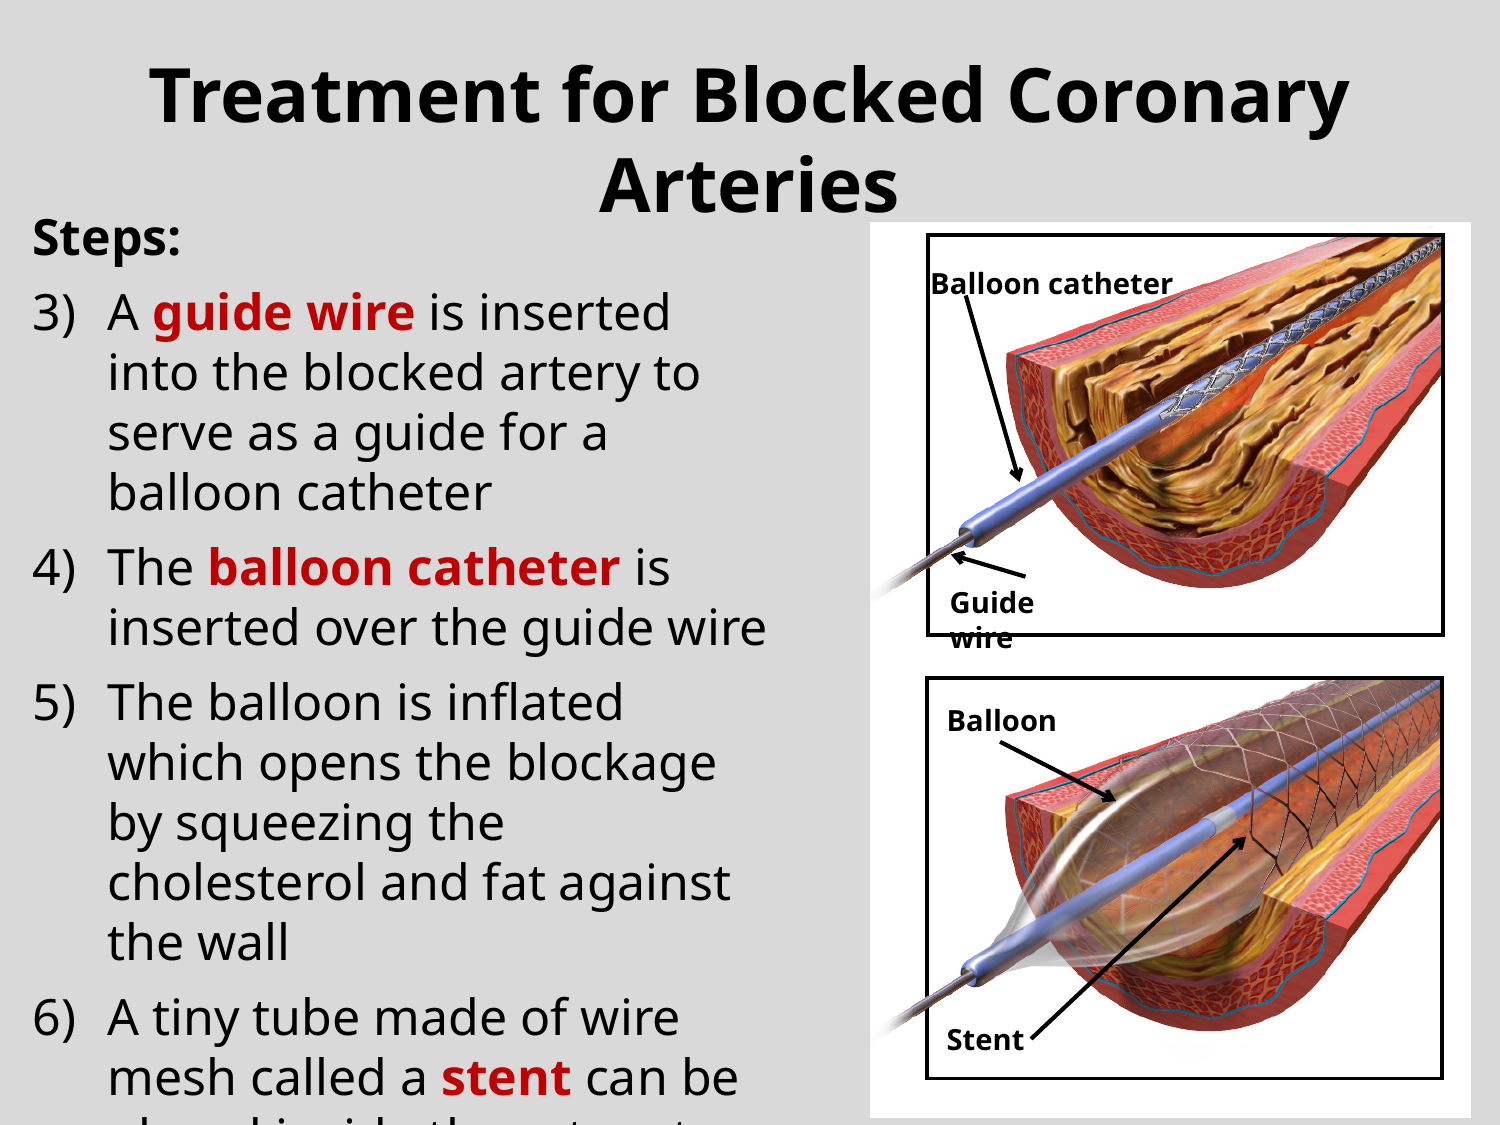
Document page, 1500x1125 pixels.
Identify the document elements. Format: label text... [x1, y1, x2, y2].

picture [869, 221, 1471, 1118]
text_box Steps: A guide wire is inserted into the blocked artery to serve as a guide for a balloon catheter The balloon catheter is inserted over the guide wire The balloon is inflated which opens the blockage by squeezing the cholesterol and fat against the wall A tiny tube made of wire mesh called a stent can be placed inside the artery to keep it open [17, 198, 786, 1125]
text_box Treatment for Blocked Coronary Arteries [112, 40, 1388, 271]
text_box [965, 295, 1020, 483]
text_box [950, 554, 1026, 577]
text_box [1030, 836, 1247, 1040]
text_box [999, 741, 1117, 802]
